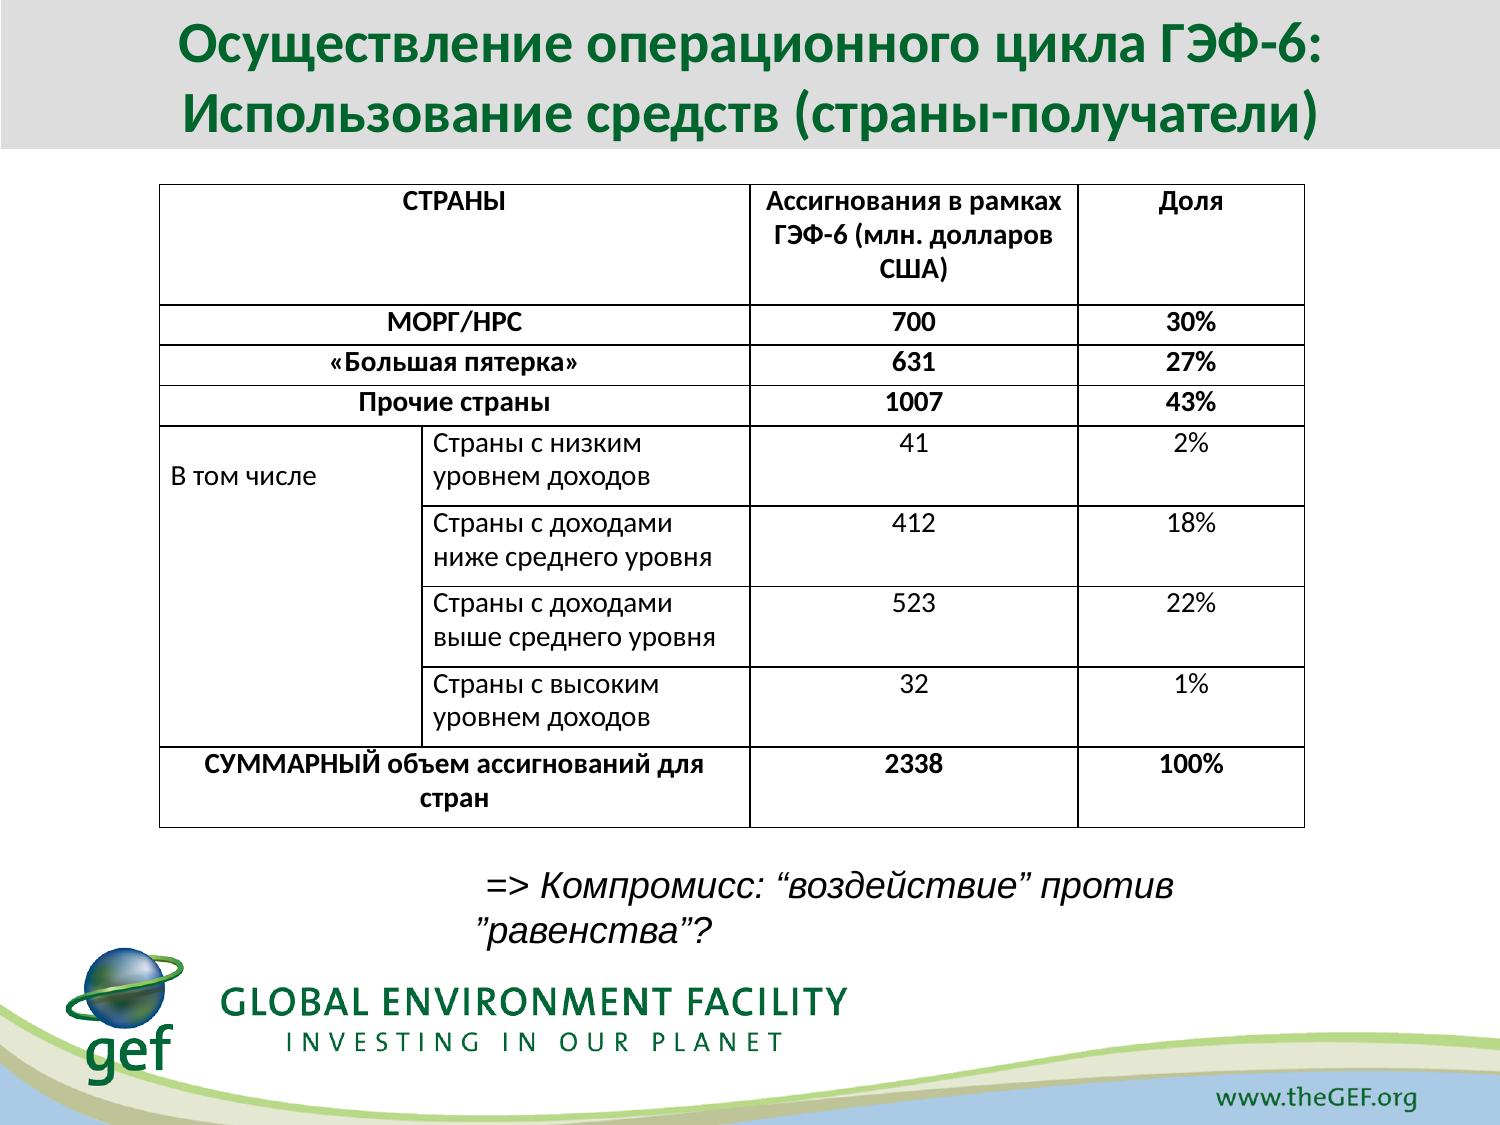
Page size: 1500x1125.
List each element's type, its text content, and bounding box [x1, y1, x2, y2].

table_cell 27% [1079, 346, 1304, 385]
table_cell 100% [1079, 748, 1304, 827]
table_header Доля [1079, 185, 1304, 304]
table_cell Страны с доходами выше среднего уровня [423, 587, 749, 666]
table_cell 700 [751, 306, 1077, 344]
table_cell Страны с высоким уровнем доходов [423, 668, 749, 746]
table_cell Страны с низким уровнем доходов [423, 427, 749, 505]
table_cell 2338 [751, 748, 1077, 827]
table_cell 32 [751, 668, 1077, 746]
text_box => Компромисс: “воздействие” против ”равенства”? [460, 853, 1336, 1004]
table_cell Страны с доходами ниже среднего уровня [423, 507, 749, 586]
table_header СТРАНЫ [160, 185, 749, 304]
table_cell 18% [1079, 507, 1304, 586]
picture [0, 920, 1500, 1125]
table_cell 1% [1079, 668, 1304, 746]
table_cell 412 [751, 507, 1077, 586]
text_box Осуществление операционного цикла ГЭФ-6: Использование средств (страны-получатели) [0, 0, 1500, 149]
table_cell 41 [751, 427, 1077, 505]
table_header Ассигнования в рамках ГЭФ-6 (млн. долларов США) [751, 185, 1077, 304]
table_cell 2% [1079, 427, 1304, 505]
table_cell 30% [1079, 306, 1304, 344]
table_cell Прочие страны [160, 386, 749, 425]
table_cell 523 [751, 587, 1077, 666]
table_cell МОРГ/НРС [160, 306, 749, 344]
table_cell 43% [1079, 386, 1304, 425]
table_cell 1007 [751, 386, 1077, 425]
table_cell В том числе [160, 427, 421, 746]
table_cell СУММАРНЫЙ объем ассигнований для стран [160, 748, 749, 827]
table_cell 631 [751, 346, 1077, 385]
table_cell 22% [1079, 587, 1304, 666]
table_cell «Большая пятерка» [160, 346, 749, 385]
